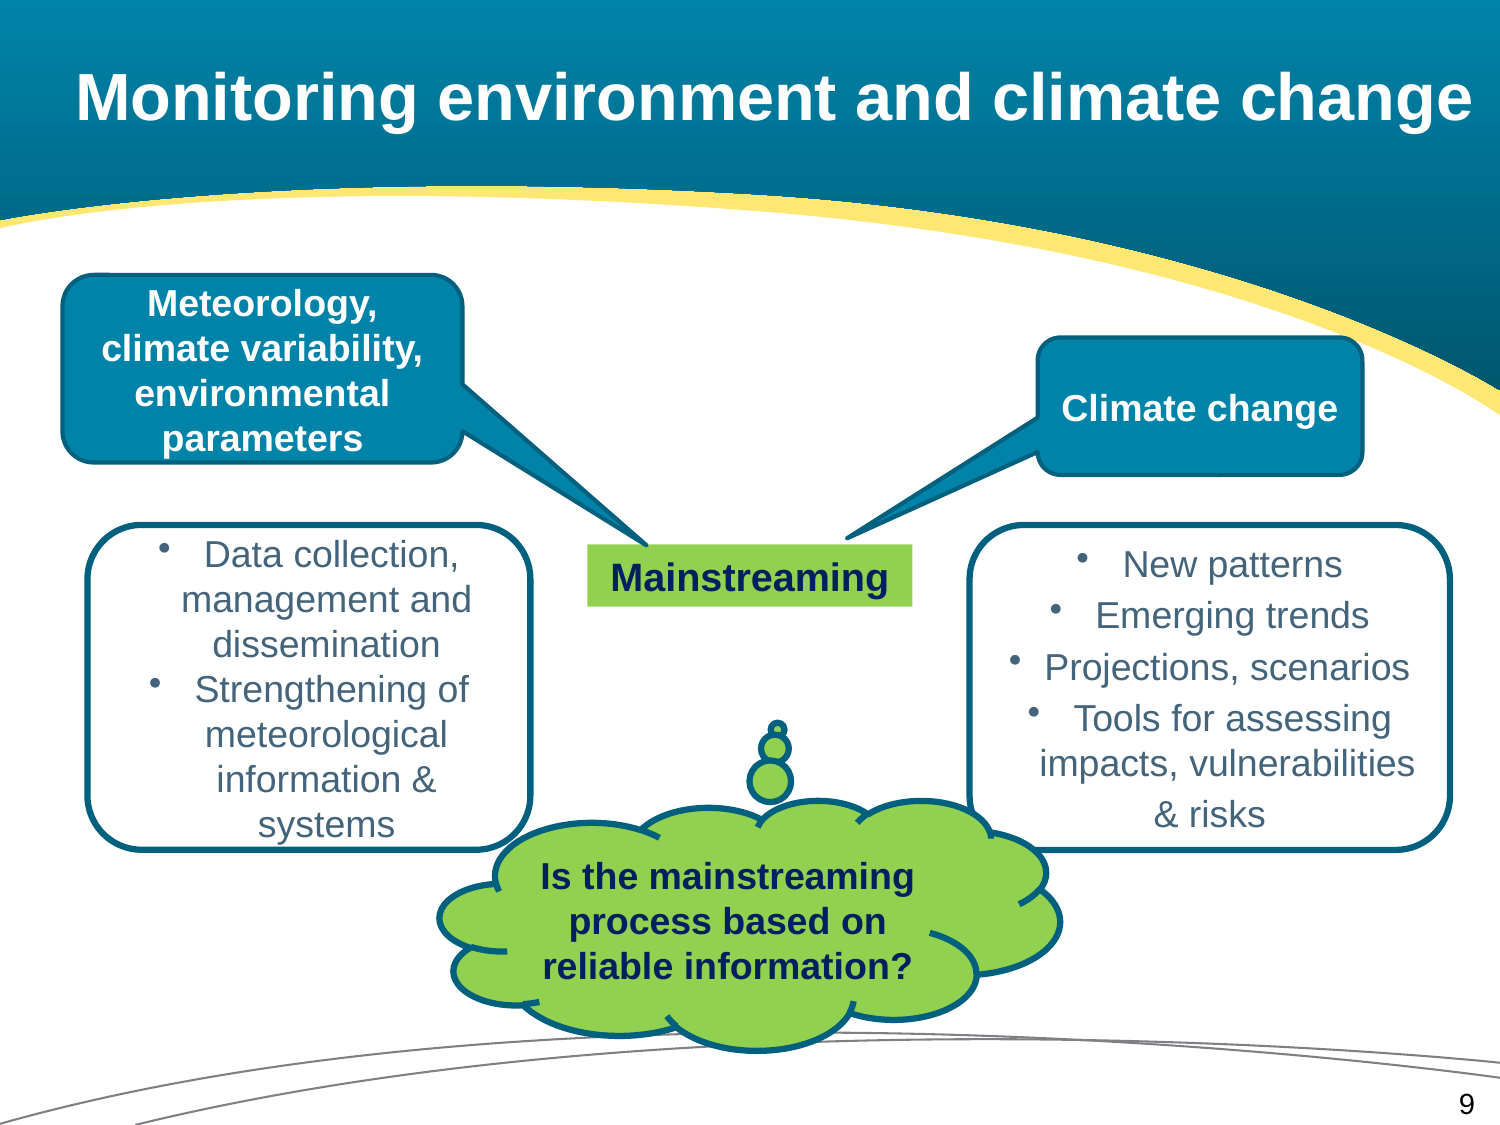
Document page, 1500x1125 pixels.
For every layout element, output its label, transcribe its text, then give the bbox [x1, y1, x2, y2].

title Monitoring environment and climate change [74, 0, 1476, 188]
text_box Climate change [845, 335, 1365, 541]
text_box Mainstreaming [587, 544, 913, 607]
text_box New patterns Emerging trends Projections, scenarios Tools for assessing impacts, vulnerabilities & risks [967, 522, 1453, 853]
text_box Meteorology, climate variability, environmental parameters [60, 272, 649, 548]
text_box Is the mainstreaming process based on reliable information? [747, 720, 794, 805]
text_box Data collection, management and dissemination Strengthening of meteorological information & systems [85, 522, 533, 852]
slide_number 9 [1124, 1084, 1476, 1113]
text_box Is the mainstreaming process based on reliable information? [437, 798, 1063, 1053]
